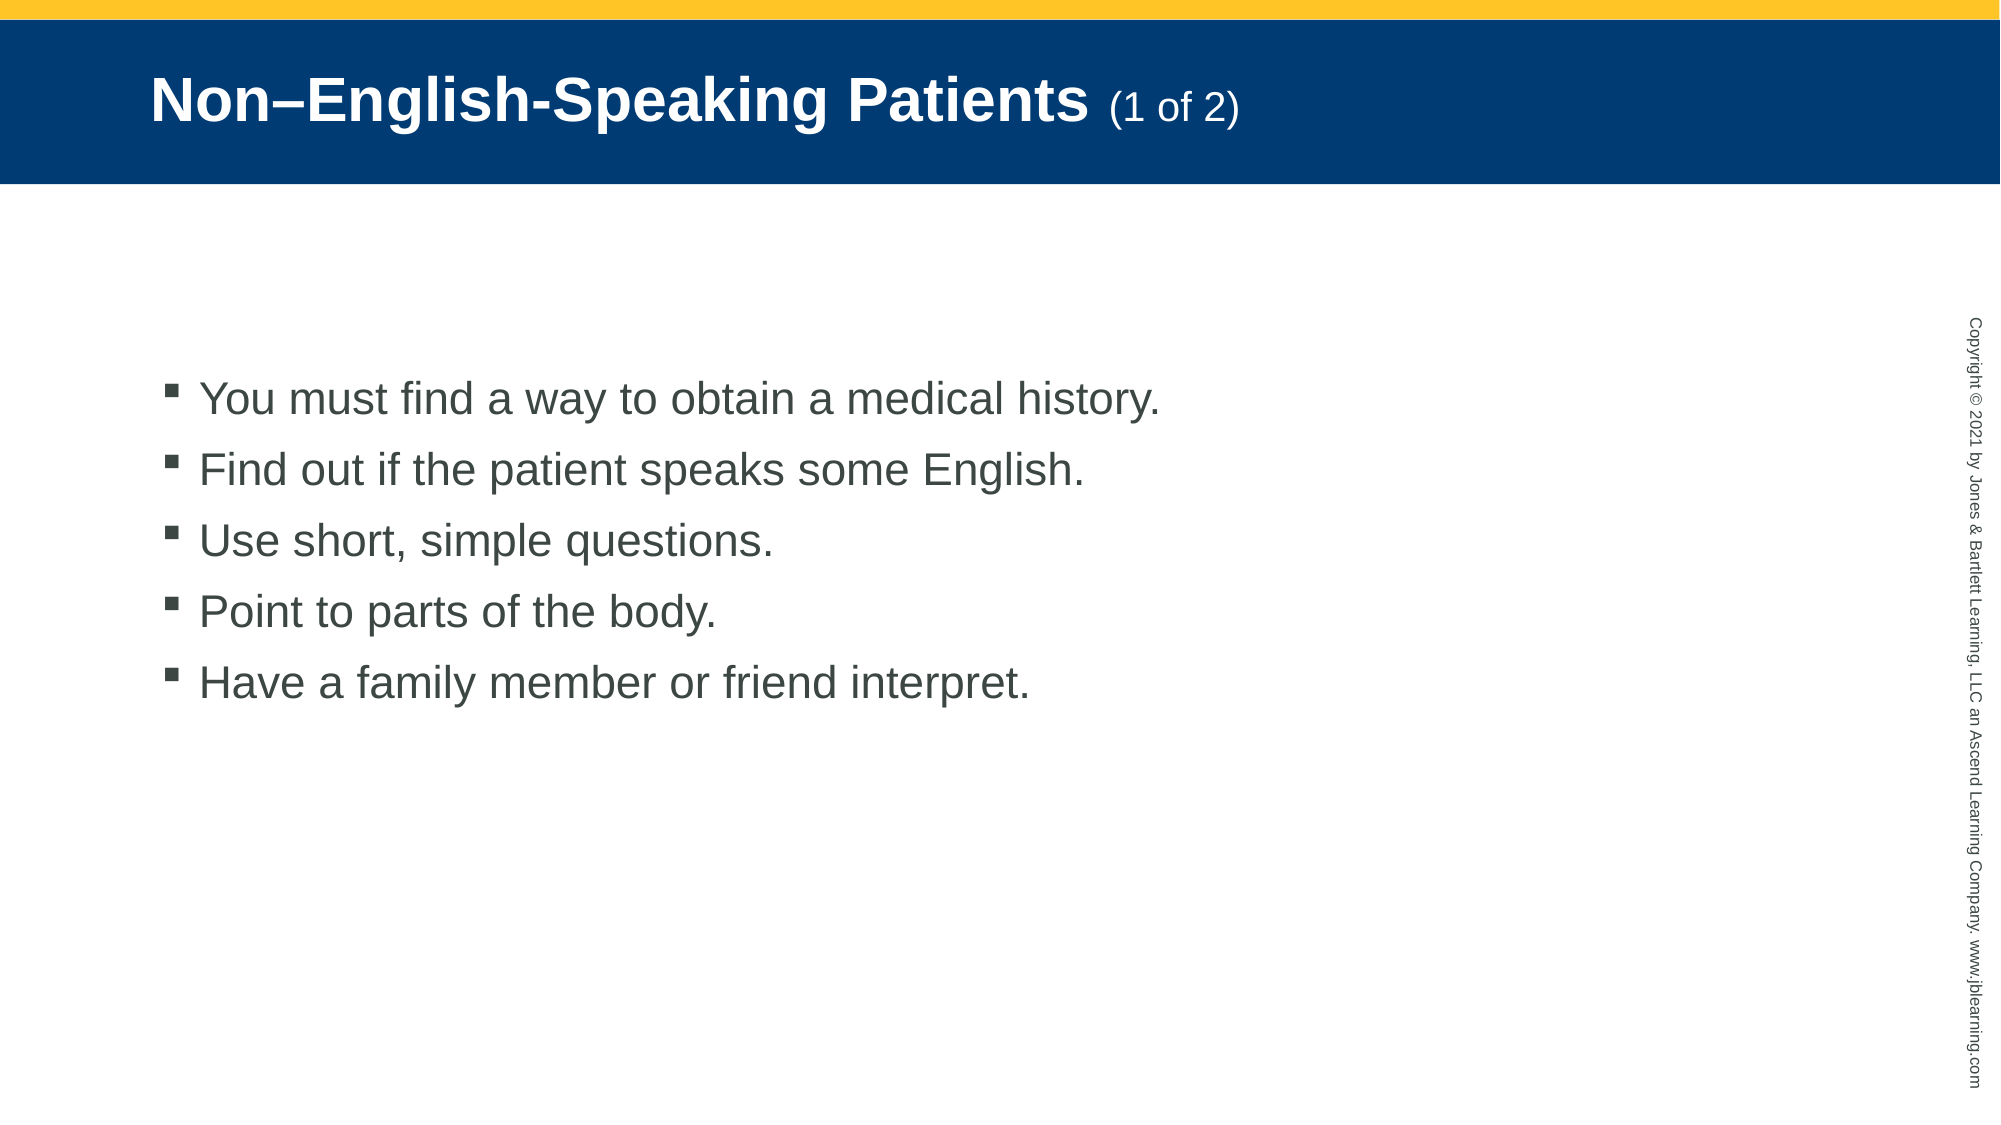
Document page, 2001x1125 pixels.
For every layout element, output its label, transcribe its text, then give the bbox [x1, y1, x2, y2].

title Non–English-Speaking Patients (1 of 2) [0, 19, 2000, 185]
list You must find a way to obtain a medical history. Find out if the patient speaks some English. Use short, simple questions. Point to parts of the body. Have a family member or friend interpret. [146, 361, 1859, 1016]
